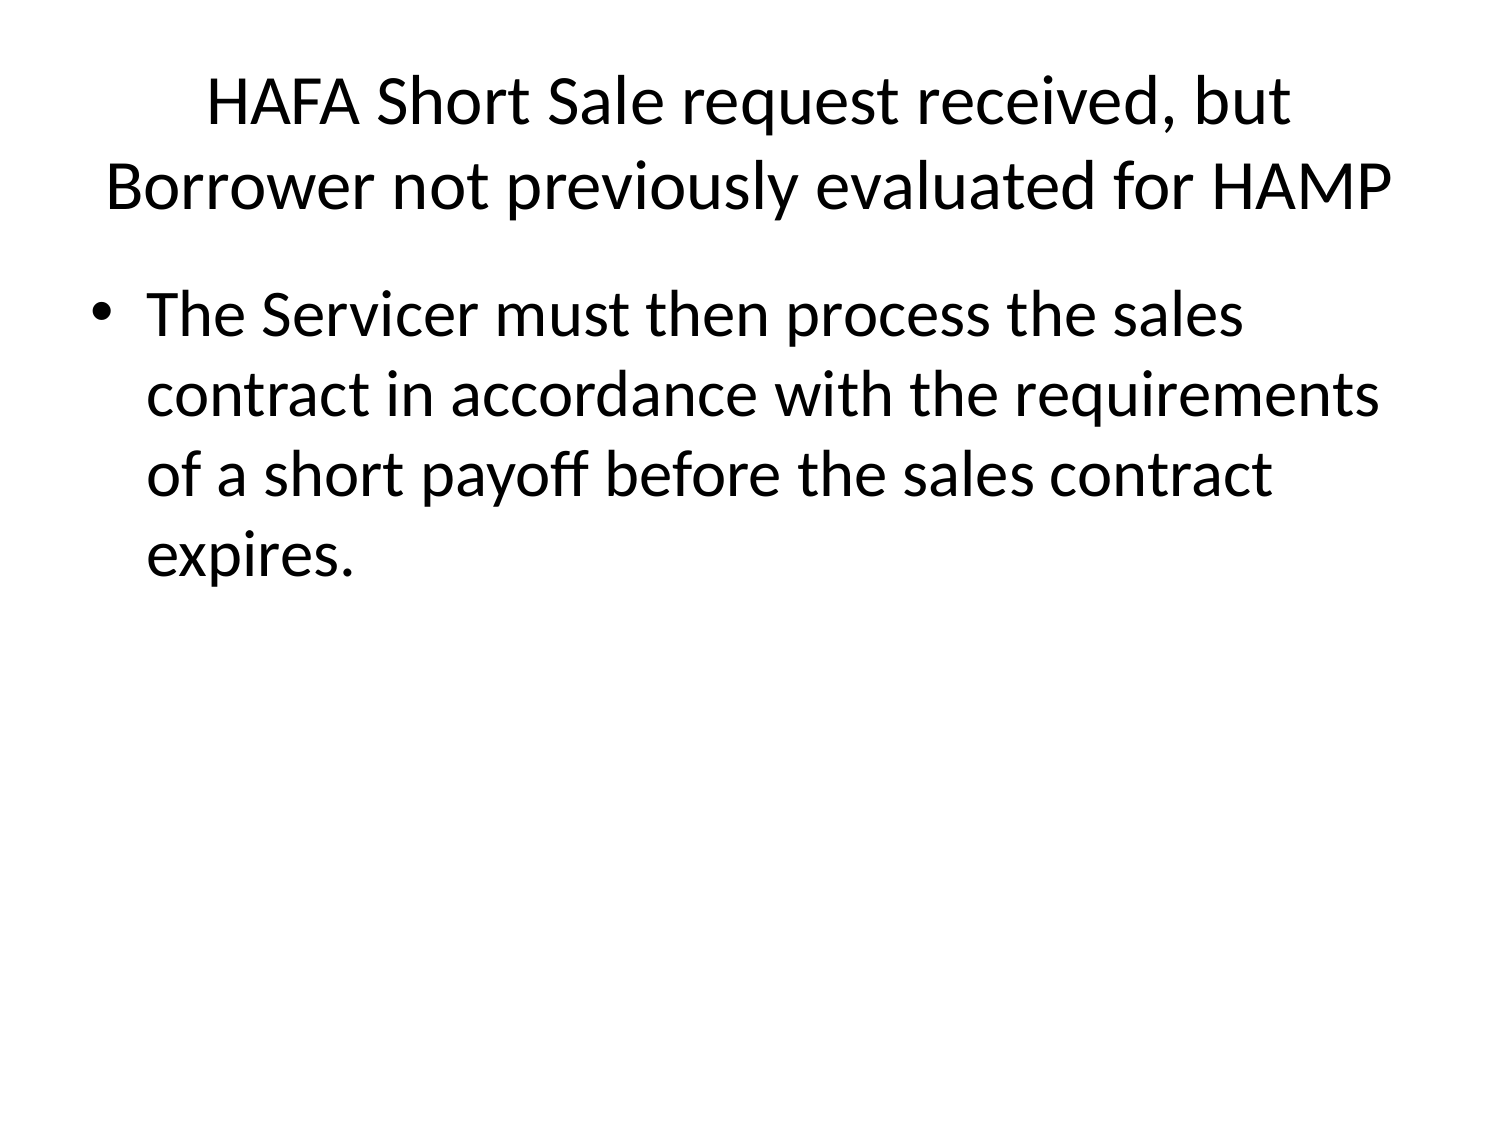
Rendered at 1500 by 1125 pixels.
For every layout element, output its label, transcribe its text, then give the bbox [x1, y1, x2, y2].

title HAFA Short Sale request received, but Borrower not previously evaluated for HAMP [75, 45, 1425, 233]
list The Servicer must then process the sales contract in accordance with the requirements of a short payoff before the sales contract expires. [75, 262, 1425, 1005]
